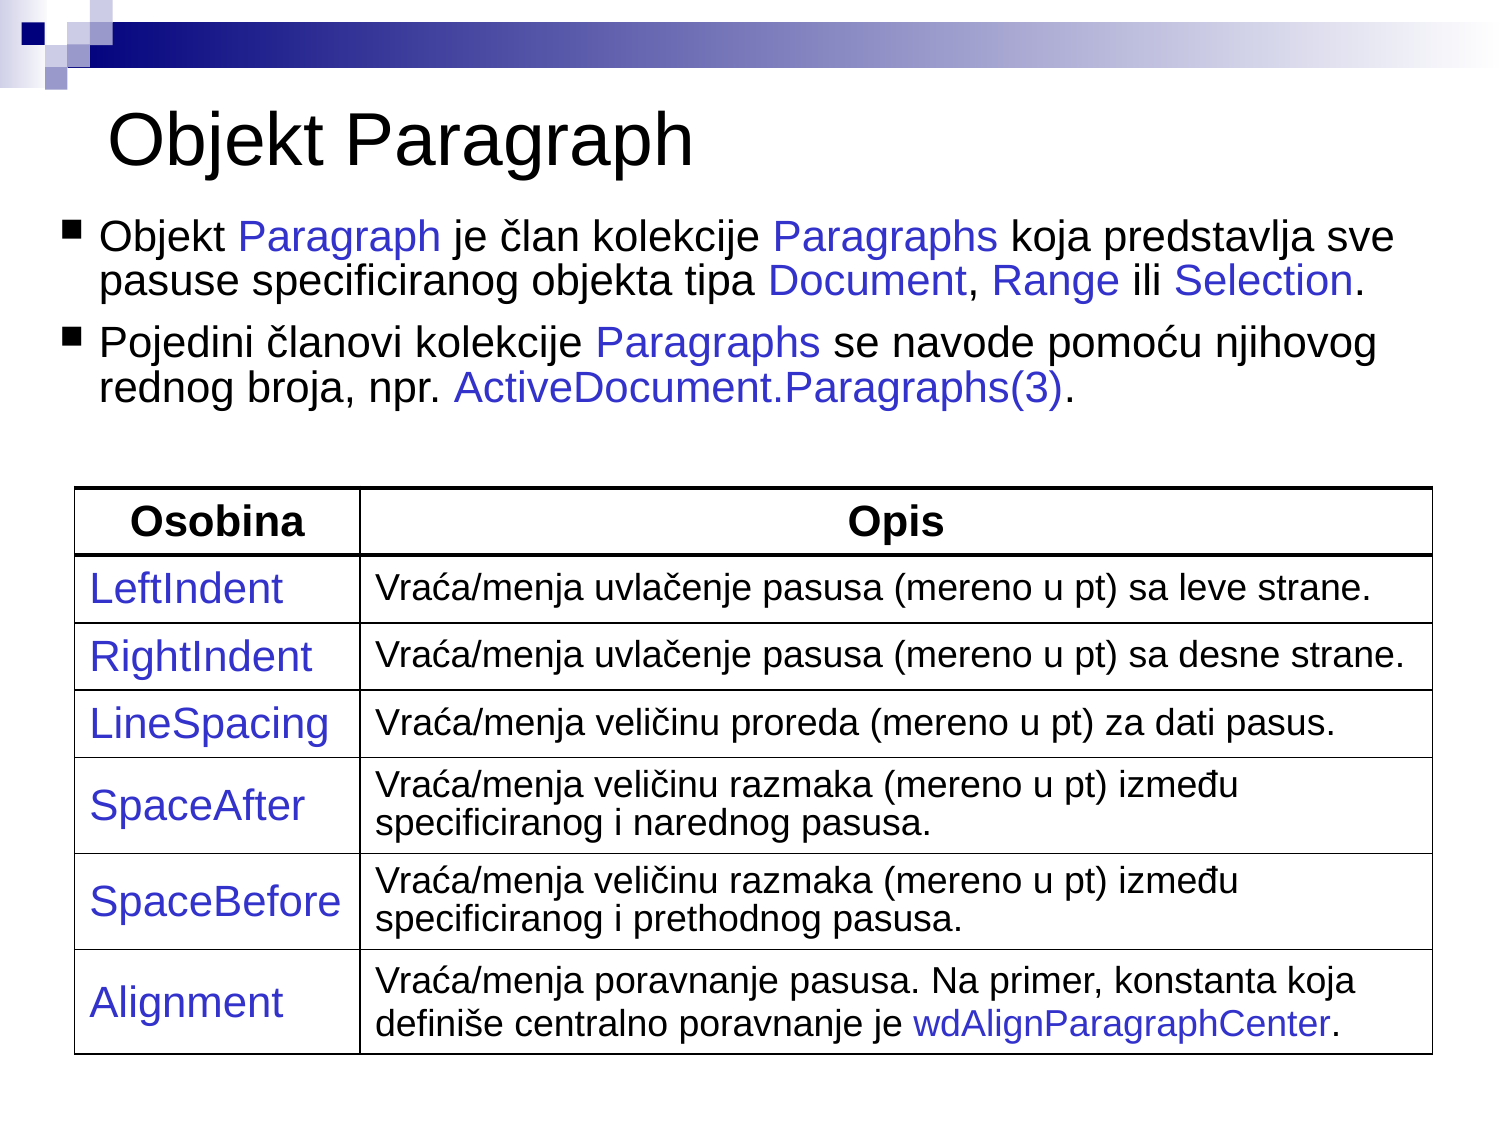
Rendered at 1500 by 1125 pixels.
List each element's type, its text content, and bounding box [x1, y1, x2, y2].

table_cell Vraća/menja veličinu razmaka (mereno u pt) između specificiranog i prethodnog pasusa. [361, 854, 1432, 949]
table_cell LineSpacing [75, 691, 359, 757]
table_cell Alignment [75, 950, 359, 1053]
table_cell SpaceAfter [75, 758, 359, 853]
list Objekt Paragraph je član kolekcije Paragraphs koja predstavlja sve pasuse specificiranog objekta tipa Document, Range ili Selection. Pojedini članovi kolekcije Paragraphs se navode pomoću njihovog rednog broja, npr. ActiveDocument.Paragraphs(3). [50, 208, 1459, 421]
table_cell Vraća/menja uvlačenje pasusa (mereno u pt) sa desne strane. [361, 624, 1432, 689]
table_cell RightIndent [75, 624, 359, 689]
title Objekt Paragraph [92, 75, 750, 197]
table_cell Vraća/menja uvlačenje pasusa (mereno u pt) sa leve strane. [361, 557, 1432, 622]
table_cell SpaceBefore [75, 854, 359, 949]
table_cell Vraća/menja veličinu razmaka (mereno u pt) između specificiranog i narednog pasusa. [361, 758, 1432, 853]
table_header Osobina [75, 490, 359, 553]
table_cell Vraća/menja poravnanje pasusa. Na primer, konstanta koja definiše centralno poravnanje je wdAlignParagraphCenter. [361, 950, 1432, 1053]
table_cell LeftIndent [75, 557, 359, 622]
table_header Opis [361, 490, 1432, 553]
table_cell Vraća/menja veličinu proreda (mereno u pt) za dati pasus. [361, 691, 1432, 757]
